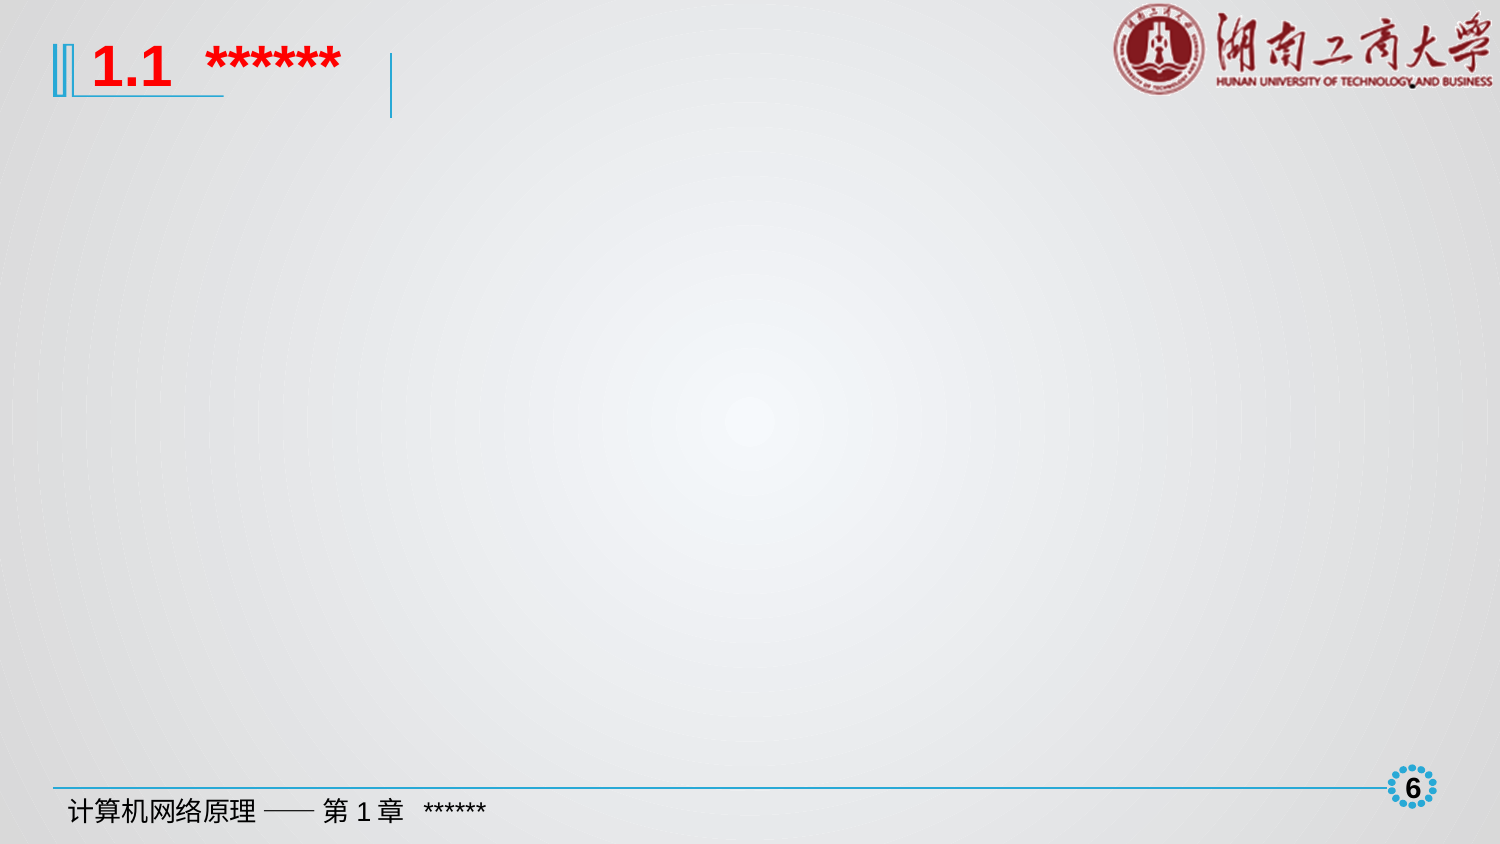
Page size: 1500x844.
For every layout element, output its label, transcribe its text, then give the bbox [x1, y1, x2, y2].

text_box 1.1 ****** [76, 20, 1447, 105]
picture [1112, 2, 1500, 98]
slide_number 5 [1380, 769, 1447, 805]
